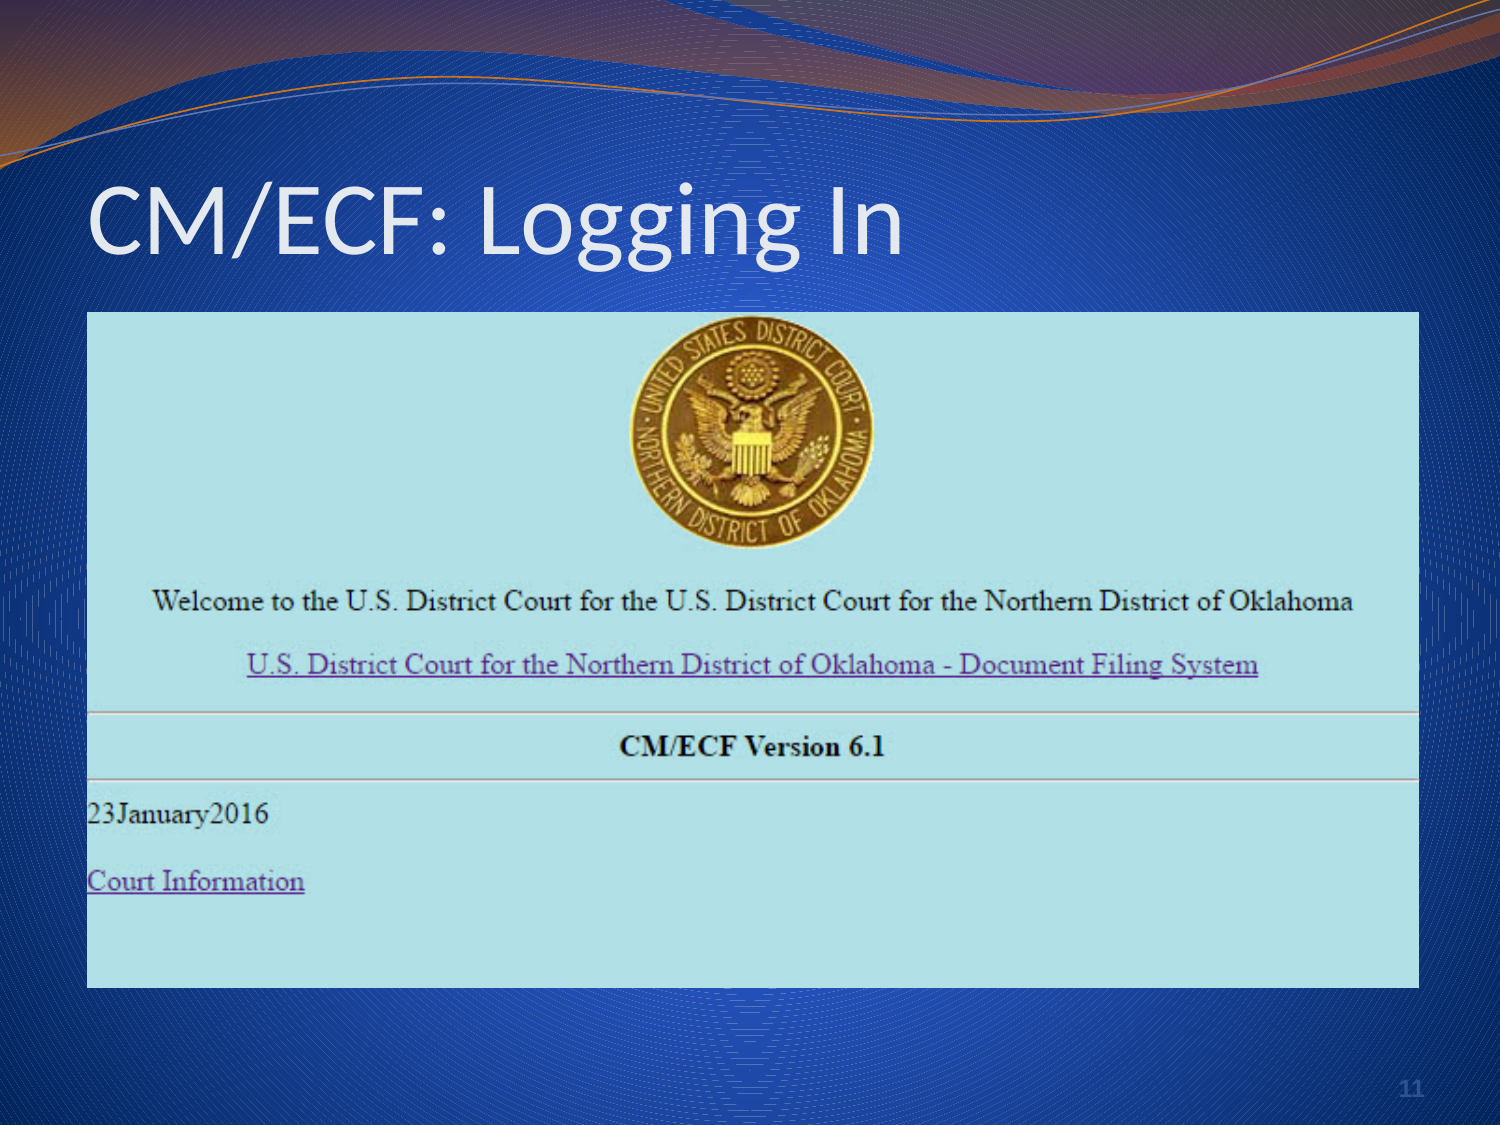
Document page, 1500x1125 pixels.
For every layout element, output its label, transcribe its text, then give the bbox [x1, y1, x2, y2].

picture [87, 312, 1420, 988]
title CM/ECF: Logging In [87, 134, 1463, 275]
slide_number 11 [1299, 1042, 1425, 1103]
